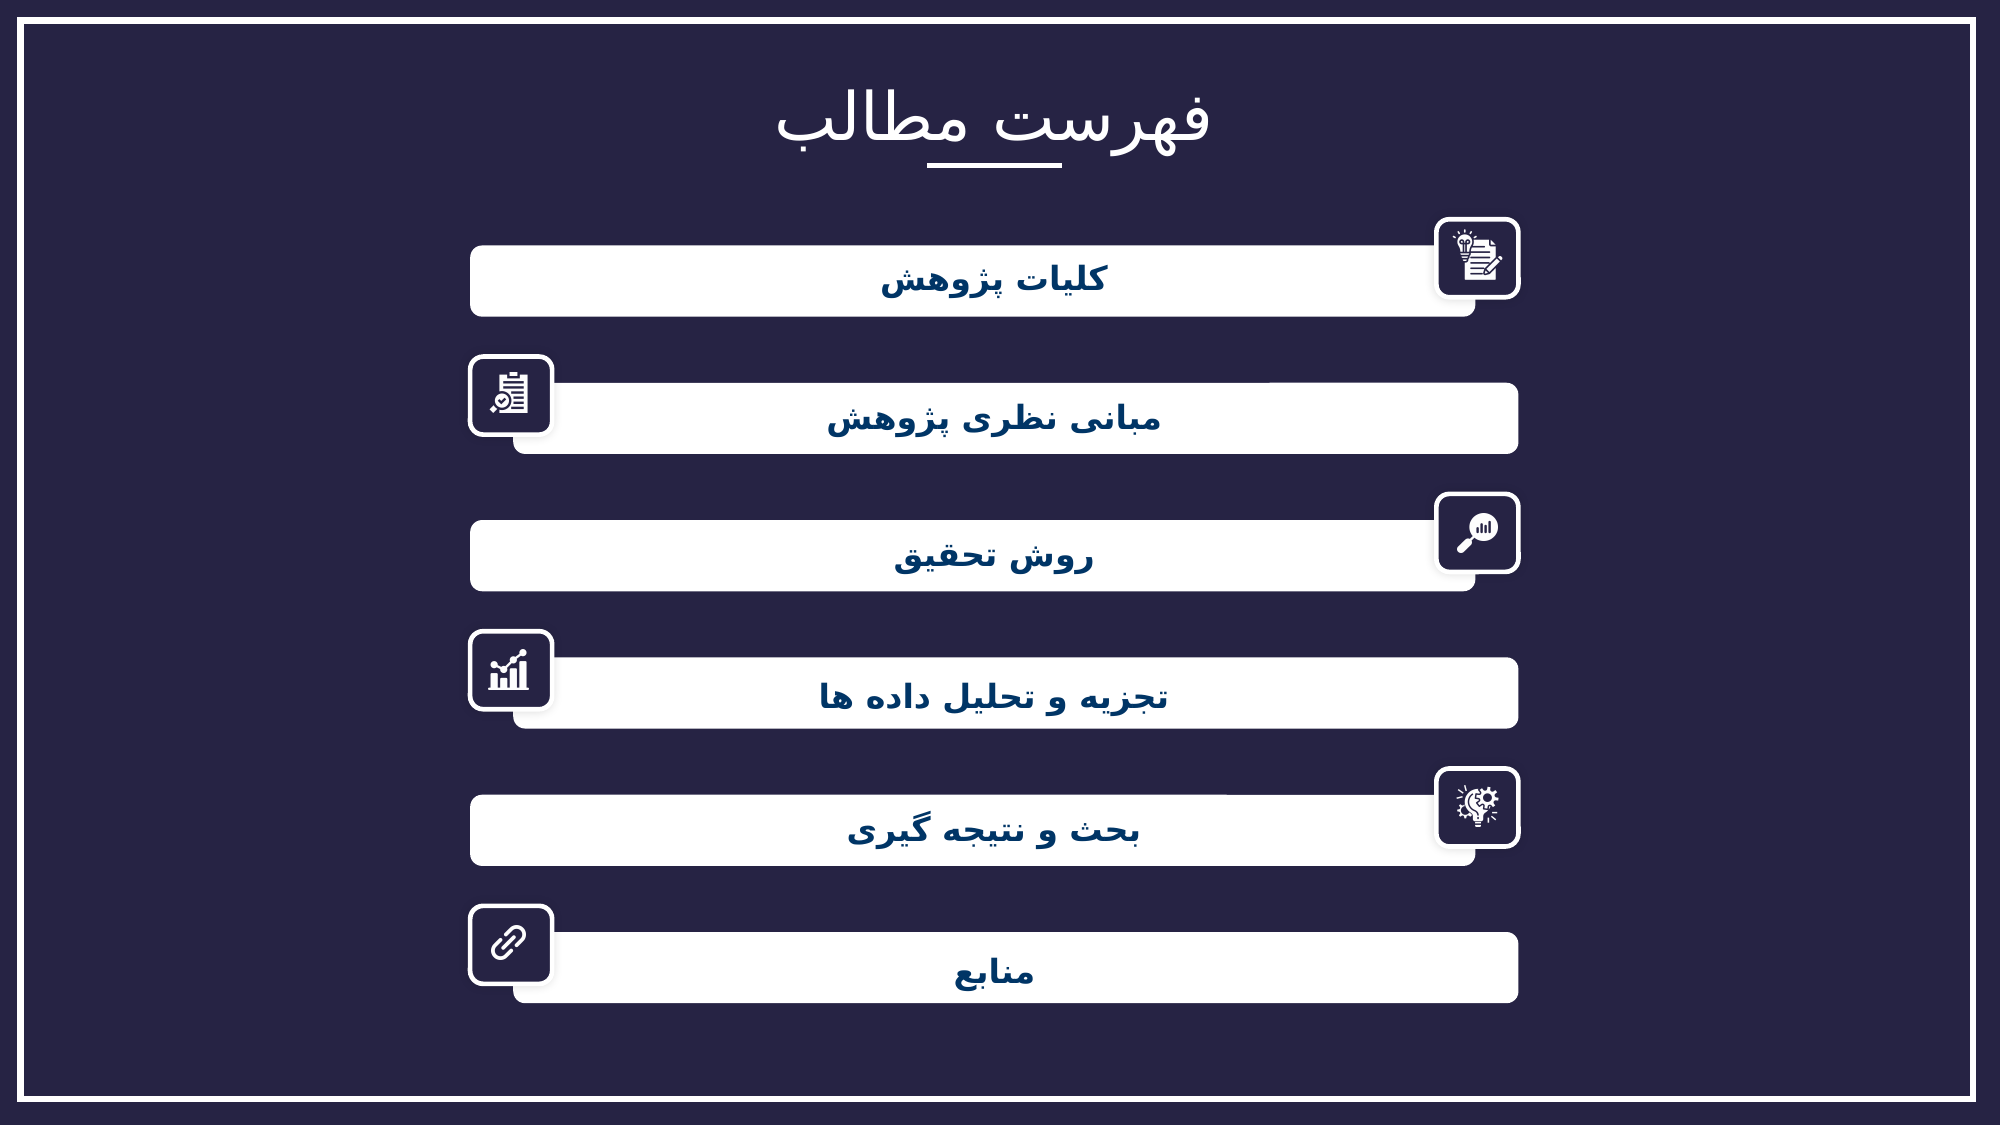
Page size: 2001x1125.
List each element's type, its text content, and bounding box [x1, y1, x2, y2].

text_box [1436, 219, 1519, 298]
text_box بحث و نتیجه گیری [491, 800, 1497, 856]
text_box روش تحقیق [495, 525, 1494, 581]
text_box کلیات پژوهش [495, 249, 1494, 305]
text_box [469, 244, 1477, 318]
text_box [470, 631, 553, 710]
text_box مبانی نظری پژوهش [491, 389, 1497, 444]
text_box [1436, 768, 1519, 847]
text_box منابع [491, 942, 1497, 997]
text_box [513, 930, 1520, 1005]
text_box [470, 356, 553, 435]
text_box تجزیه و تحلیل داده ها [491, 667, 1497, 723]
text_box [470, 905, 553, 984]
text_box [513, 656, 1520, 730]
text_box [469, 793, 1477, 867]
text_box فهرست مطالب [20, 66, 1969, 161]
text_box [1436, 493, 1519, 572]
text_box [469, 519, 1477, 593]
text_box [512, 381, 1520, 455]
